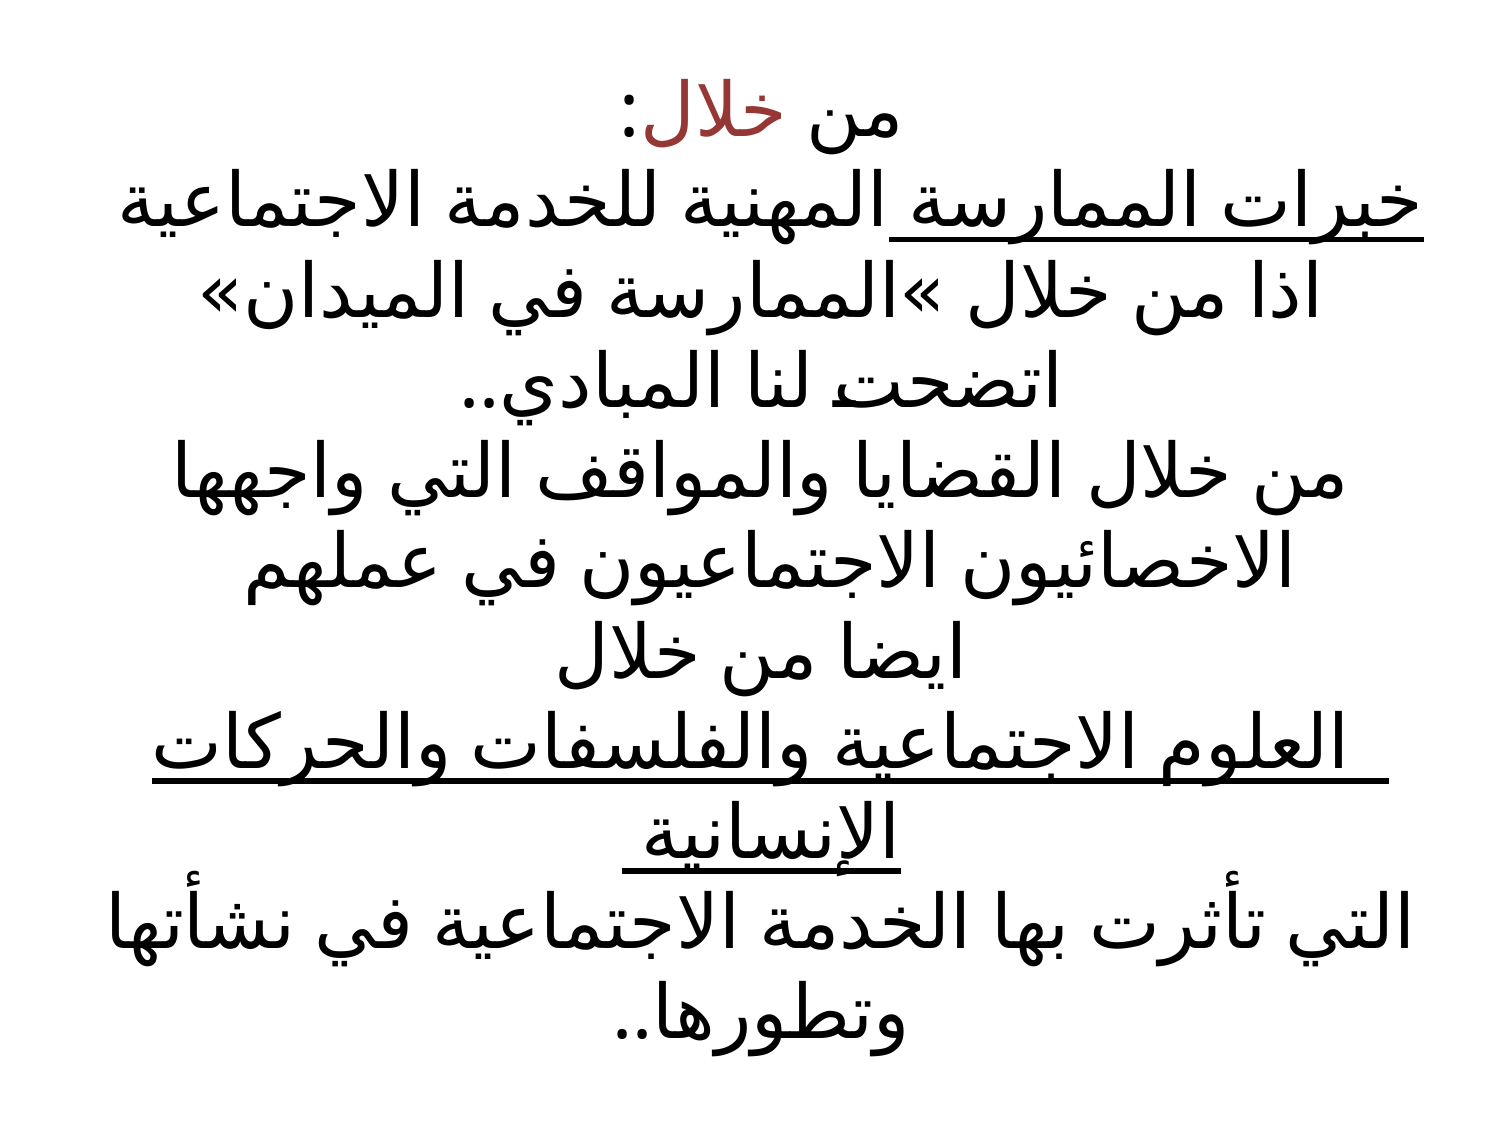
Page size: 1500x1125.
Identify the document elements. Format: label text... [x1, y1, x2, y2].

title من خلال: خبرات الممارسة المهنية للخدمة الاجتماعية اذا من خلال »الممارسة في الميدان» اتضحت لنا المبادي.. من خلال القضايا والمواقف التي واجهها الاخصائيون الاجتماعيون في عملهم ايضا من خلال العلوم الاجتماعية والفلسفات والحركات الإنسانية التي تأثرت بها الخدمة الاجتماعية في نشأتها وتطورها.. [75, 45, 1447, 1071]
